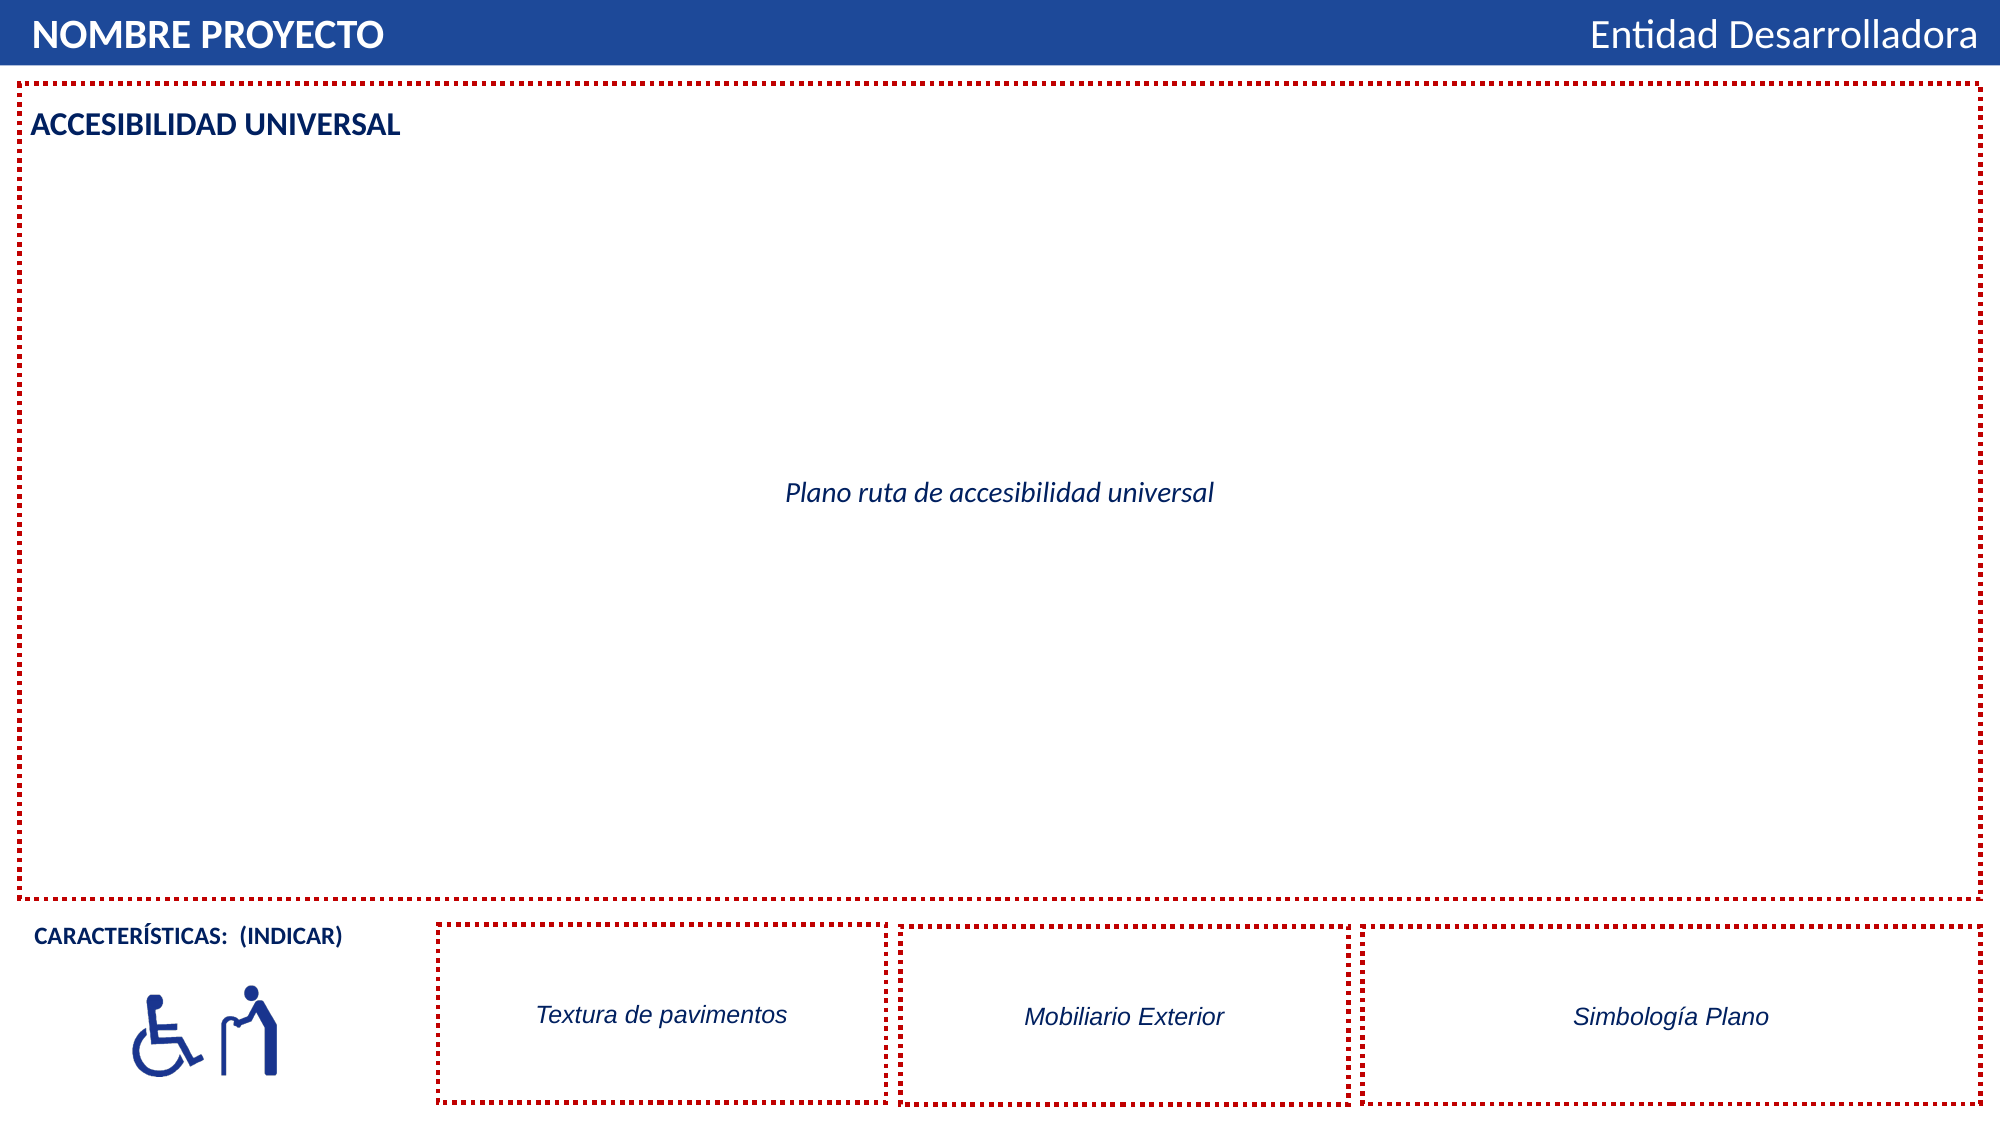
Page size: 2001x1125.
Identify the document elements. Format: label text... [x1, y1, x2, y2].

picture [132, 993, 204, 1077]
text_box ACCESIBILIDAD UNIVERSAL [15, 94, 1891, 150]
text_box Textura de pavimentos [437, 924, 887, 1103]
text_box [0, 901, 2000, 1125]
text_box Mobiliario Exterior [900, 926, 1349, 1105]
text_box Simbología Plano [1362, 926, 1981, 1105]
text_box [0, 0, 2000, 66]
text_box CARACTERÍSTICAS: (INDICAR) [19, 912, 525, 958]
text_box [19, 83, 1981, 900]
picture [221, 985, 277, 1077]
